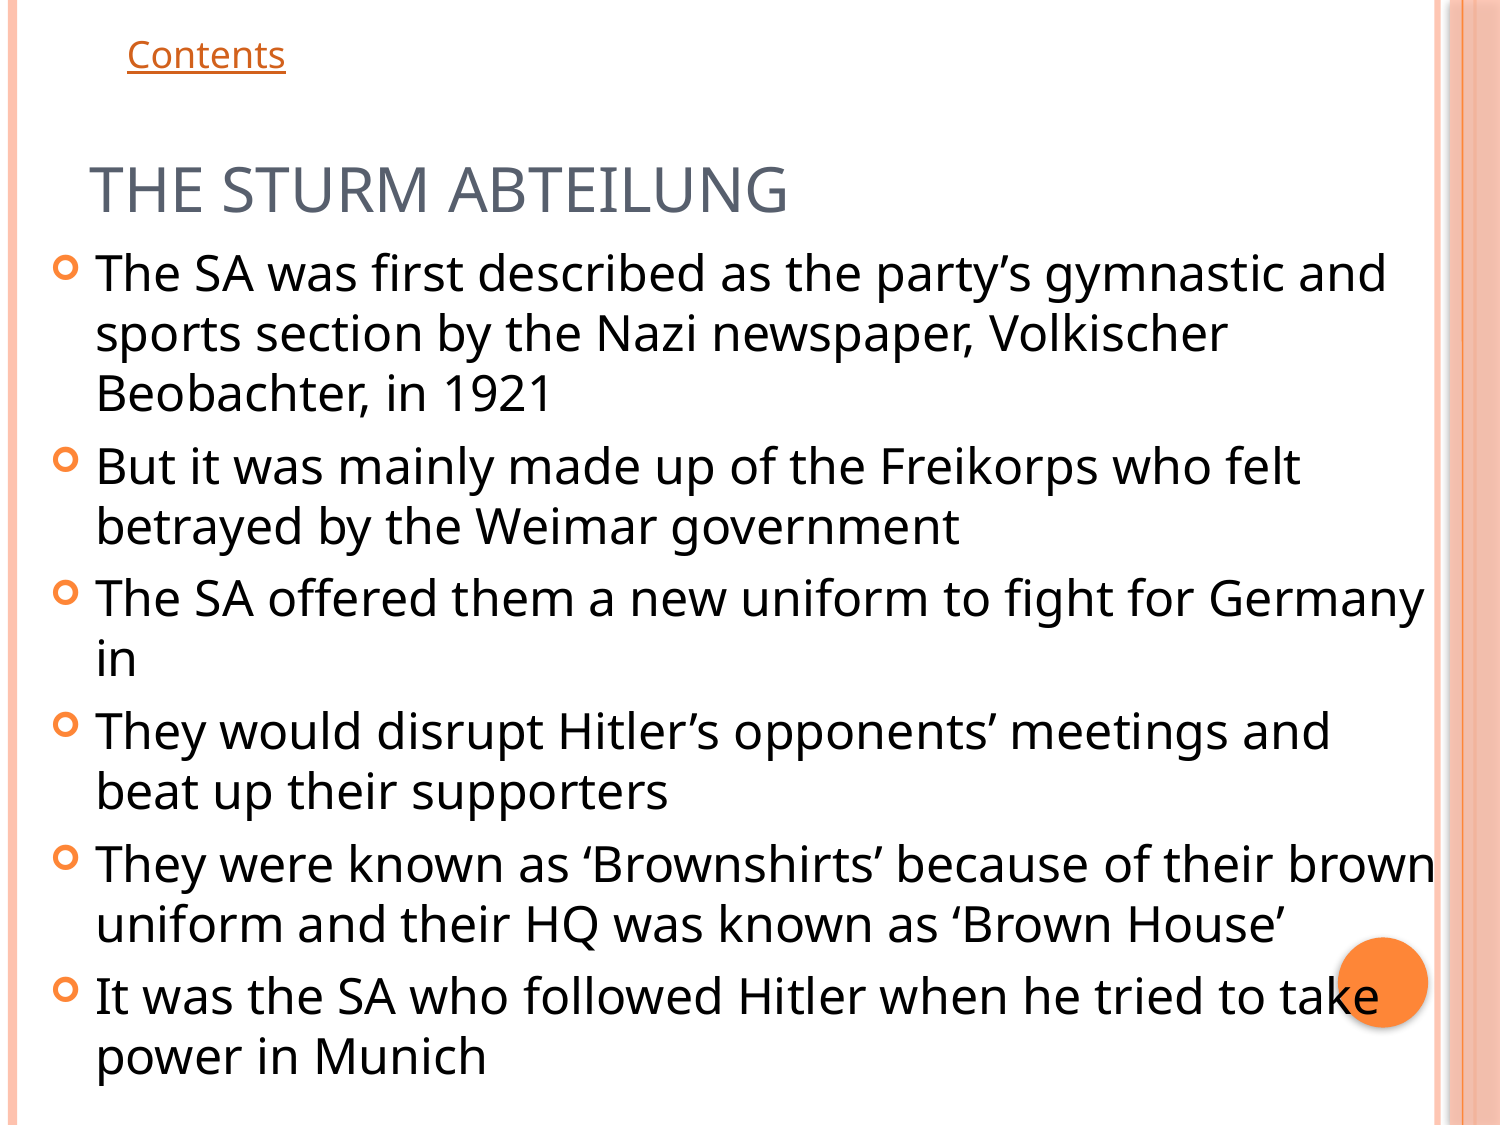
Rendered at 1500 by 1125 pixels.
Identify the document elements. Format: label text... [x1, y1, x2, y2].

title The Sturm Abteilung [75, 45, 1300, 233]
list The SA was first described as the party’s gymnastic and sports section by the Nazi newspaper, Volkischer Beobachter, in 1921 But it was mainly made up of the Freikorps who felt betrayed by the Weimar government The SA offered them a new uniform to fight for Germany in They would disrupt Hitler’s opponents’ meetings and beat up their supporters They were known as ‘Brownshirts’ because of their brown uniform and their HQ was known as ‘Brown House’ It was the SA who followed Hitler when he tried to take power in Munich [34, 234, 1466, 1102]
